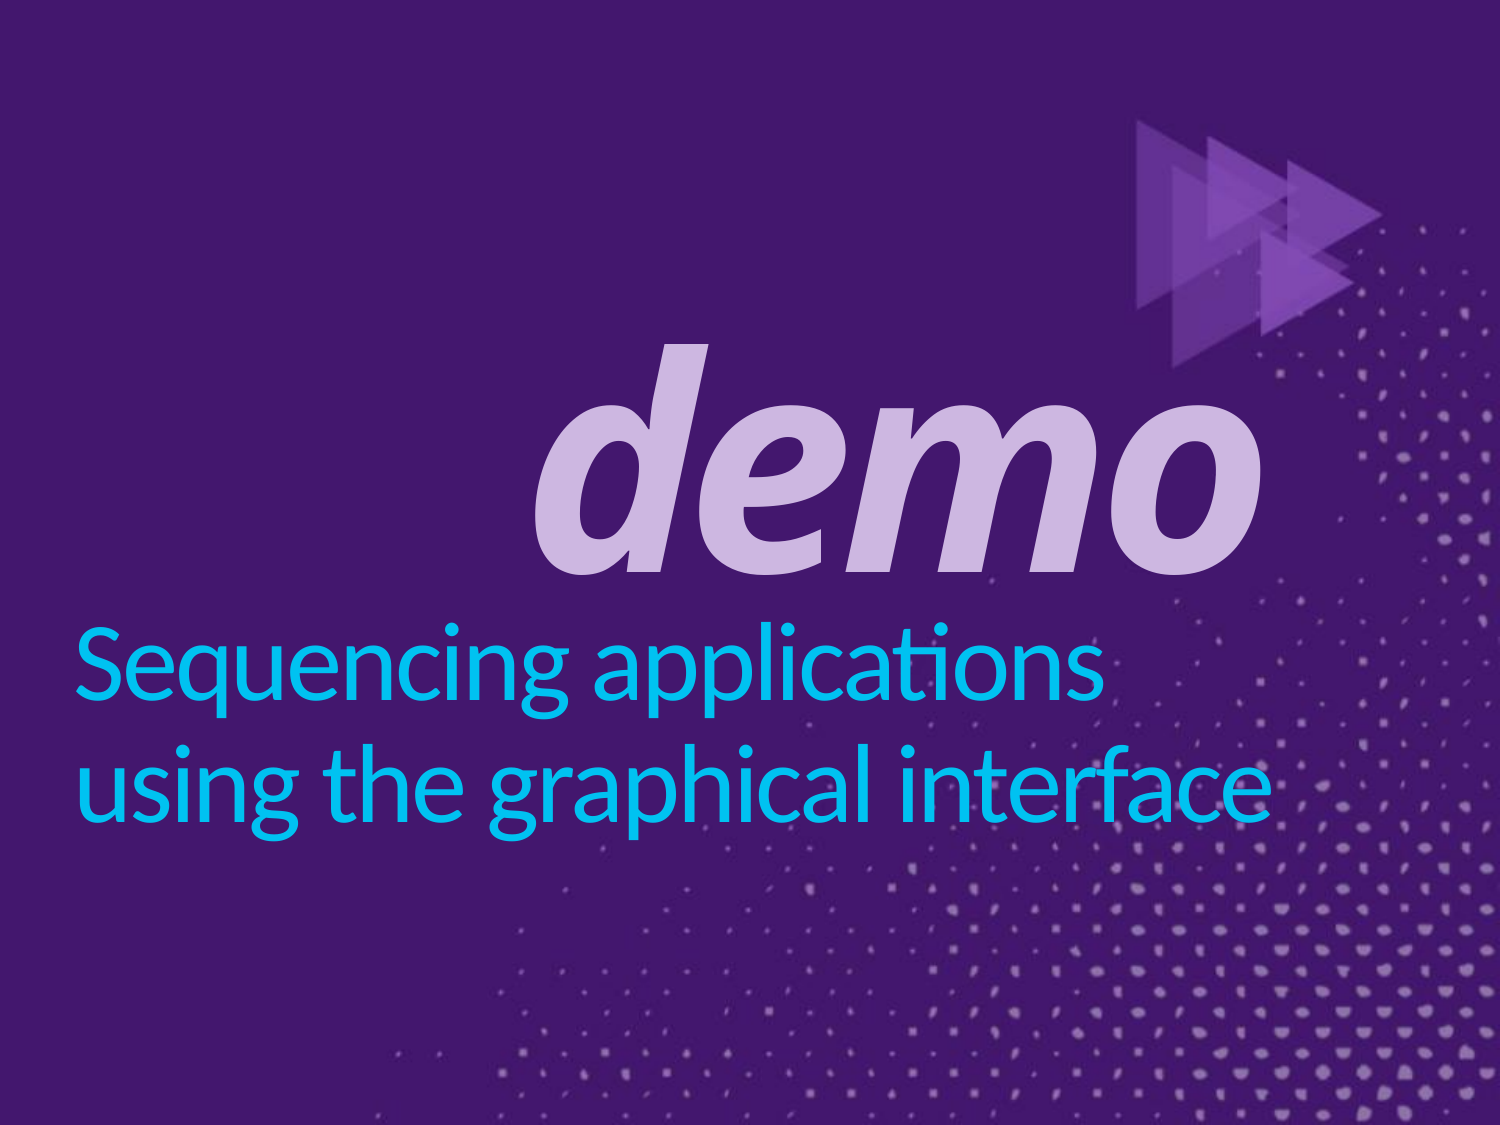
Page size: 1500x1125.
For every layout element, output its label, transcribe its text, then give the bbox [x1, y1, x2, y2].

list demo [0, 264, 1354, 491]
picture [0, 0, 1500, 1125]
title Sequencing applications using the graphical interface [58, 596, 1365, 846]
